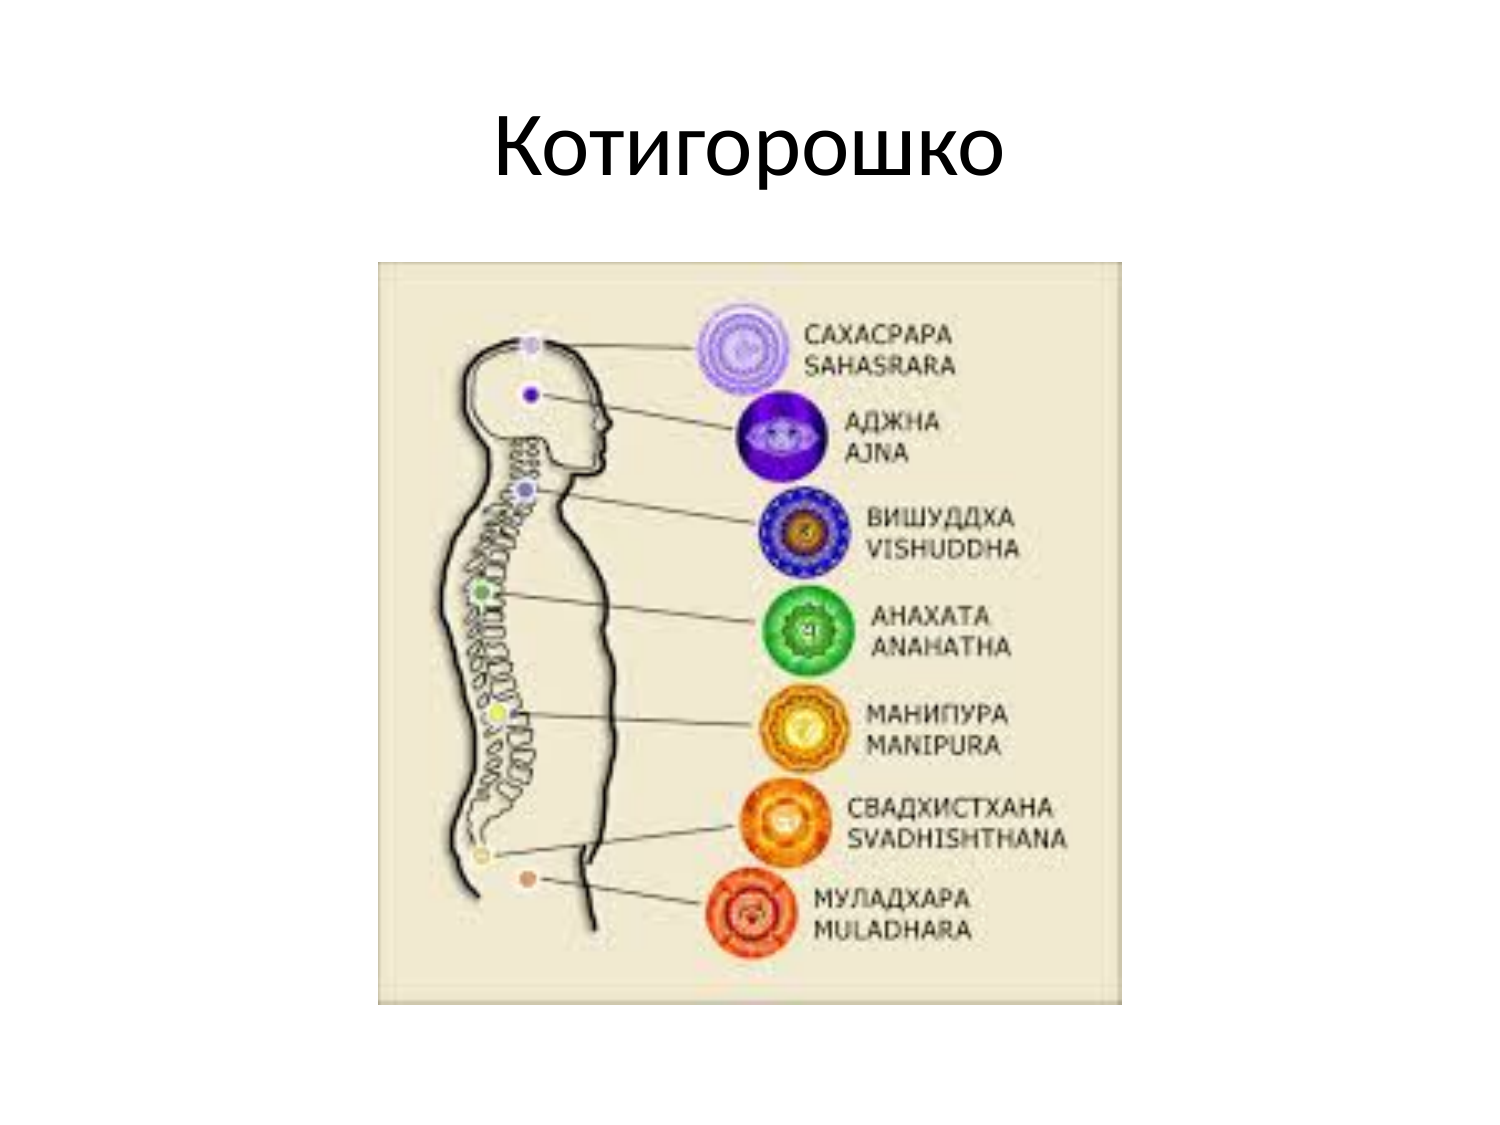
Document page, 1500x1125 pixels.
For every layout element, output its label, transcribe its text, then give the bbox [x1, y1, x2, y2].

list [74, 262, 1426, 1006]
title Котигорошко [75, 45, 1425, 233]
